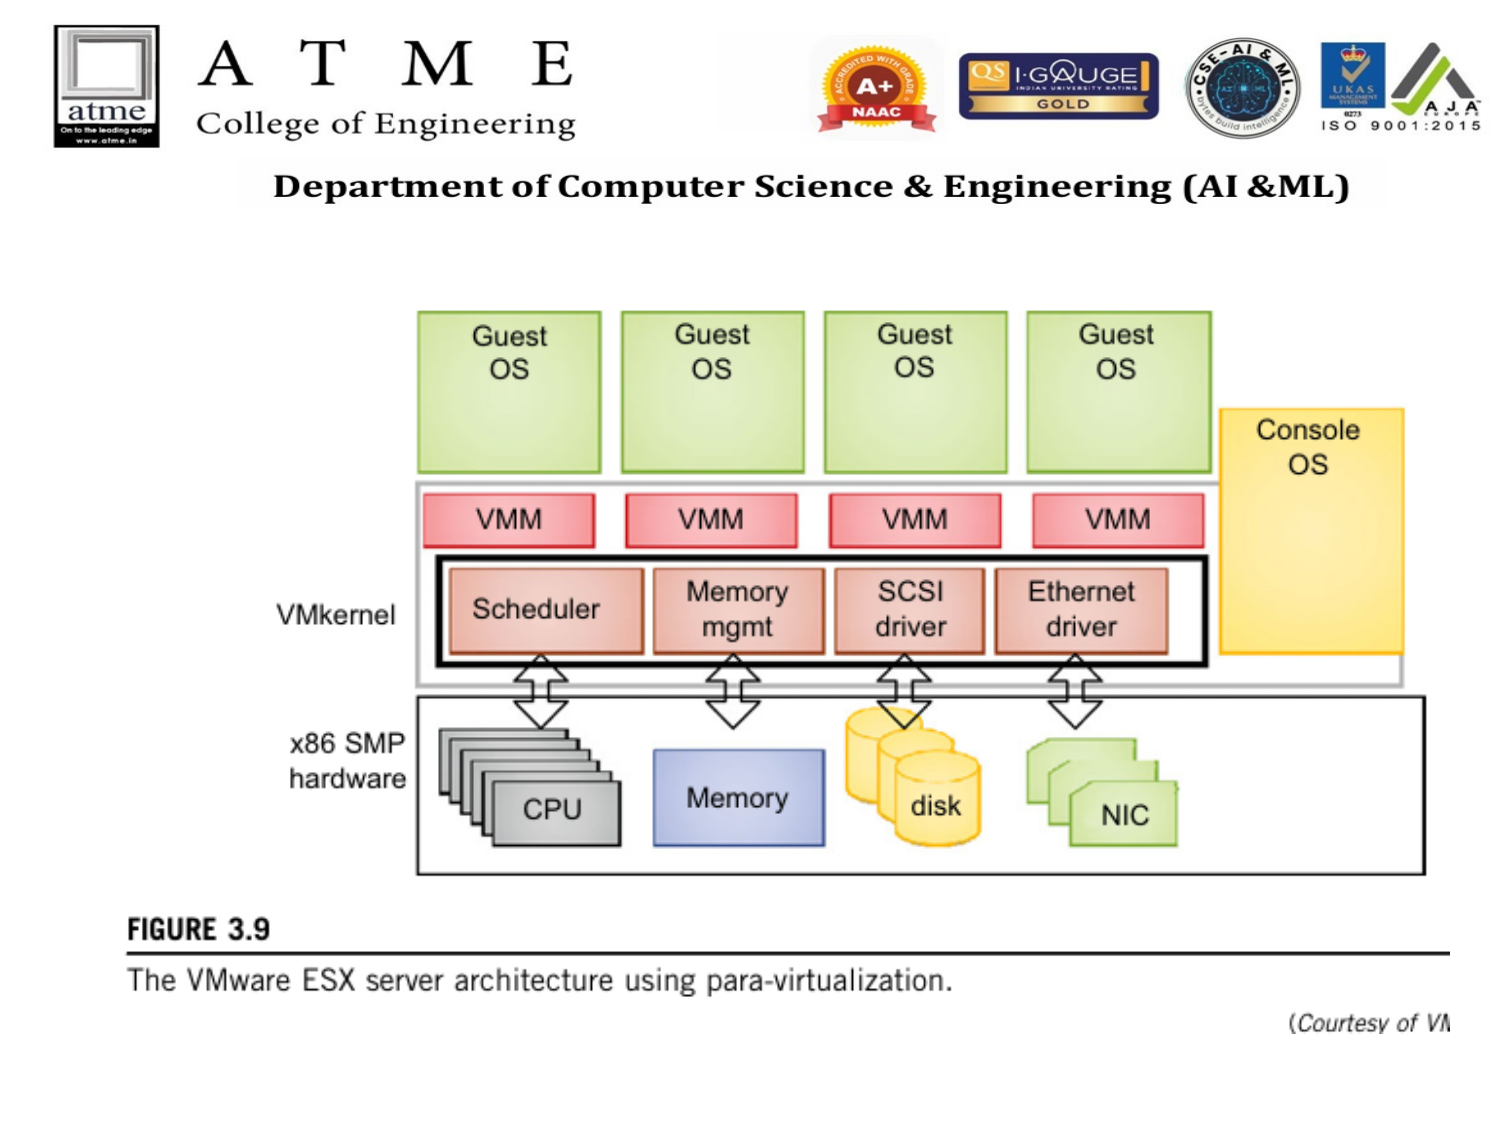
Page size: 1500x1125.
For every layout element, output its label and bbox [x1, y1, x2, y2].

picture [24, 0, 1500, 226]
picture [26, 247, 1451, 1034]
